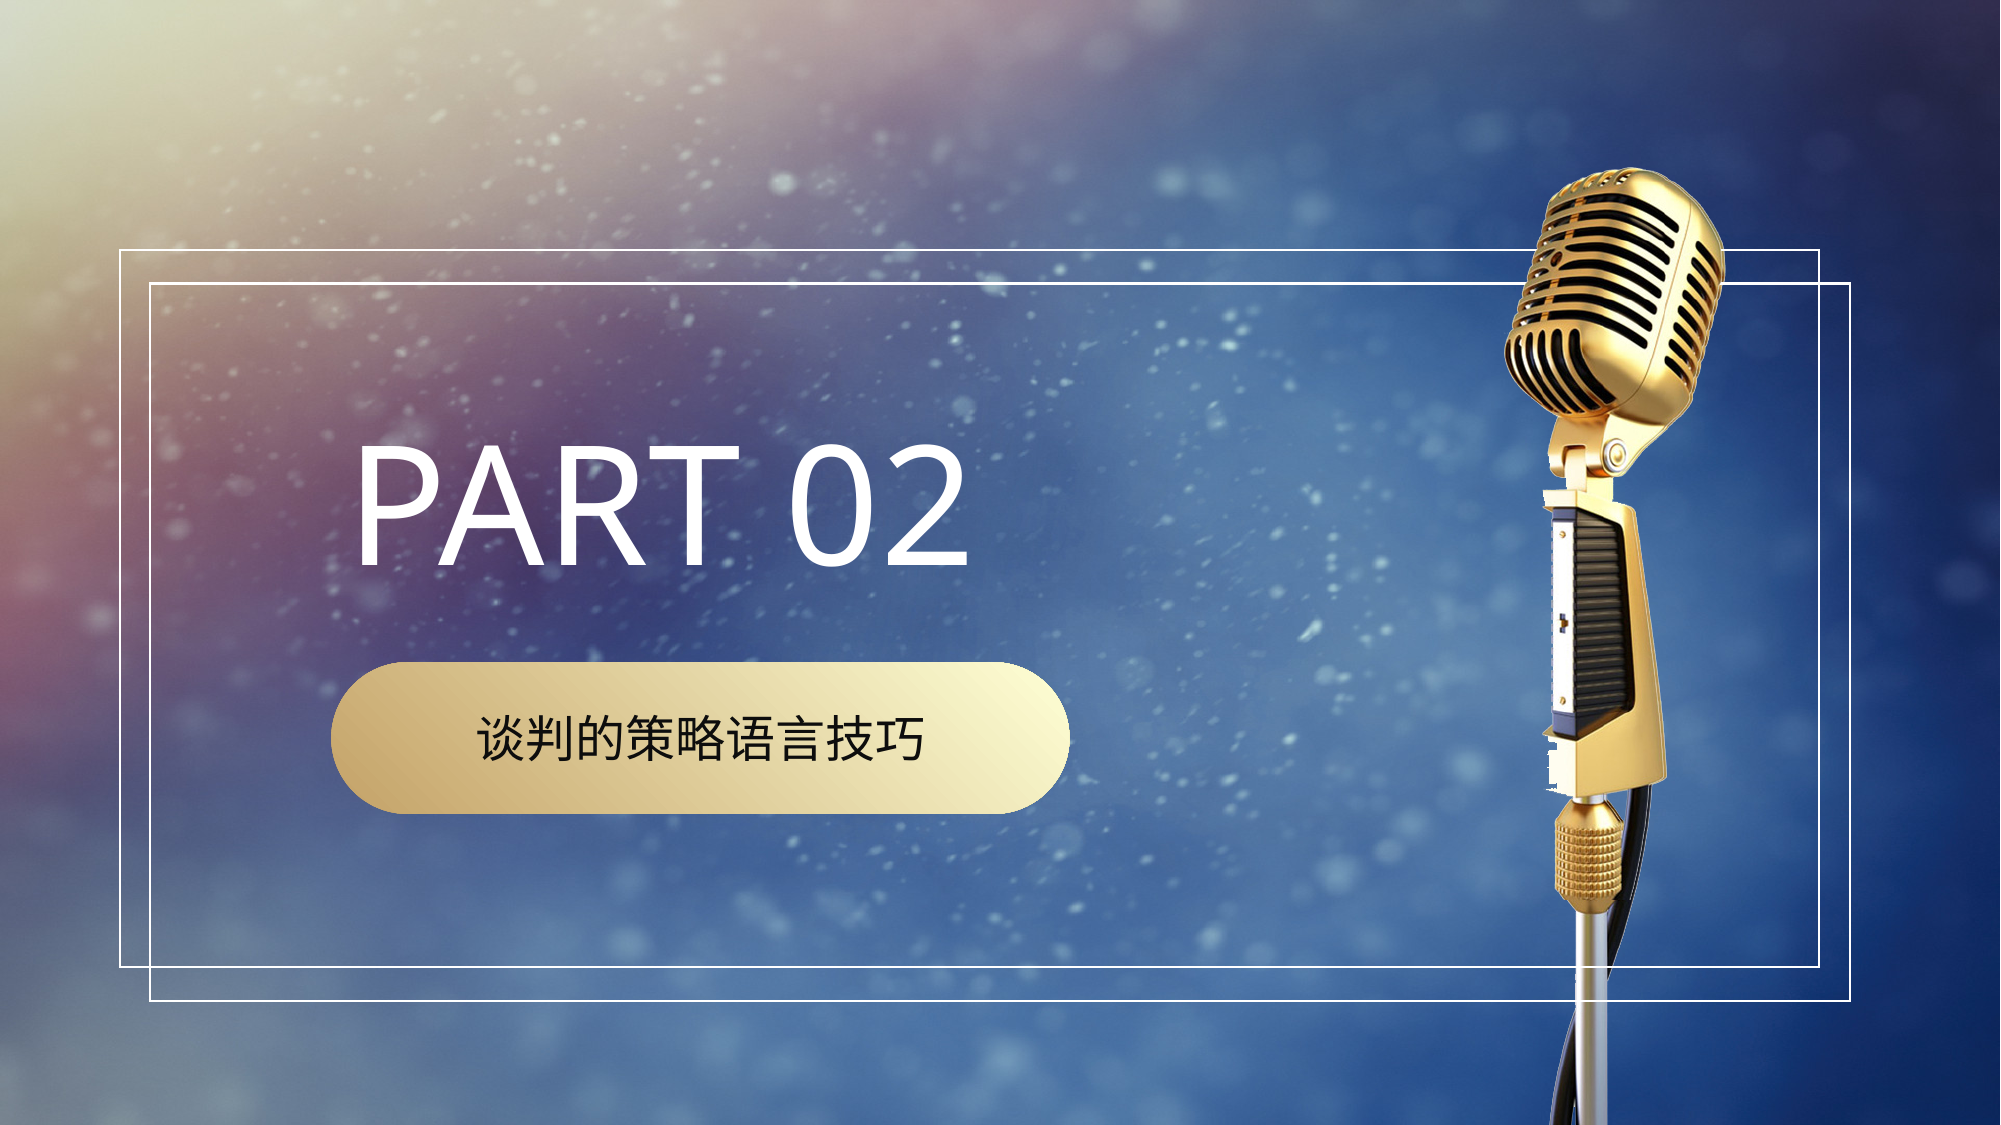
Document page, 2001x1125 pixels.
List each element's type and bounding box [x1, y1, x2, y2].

picture [0, 0, 2000, 1125]
text_box [149, 968, 1181, 1002]
text_box [119, 249, 1181, 968]
